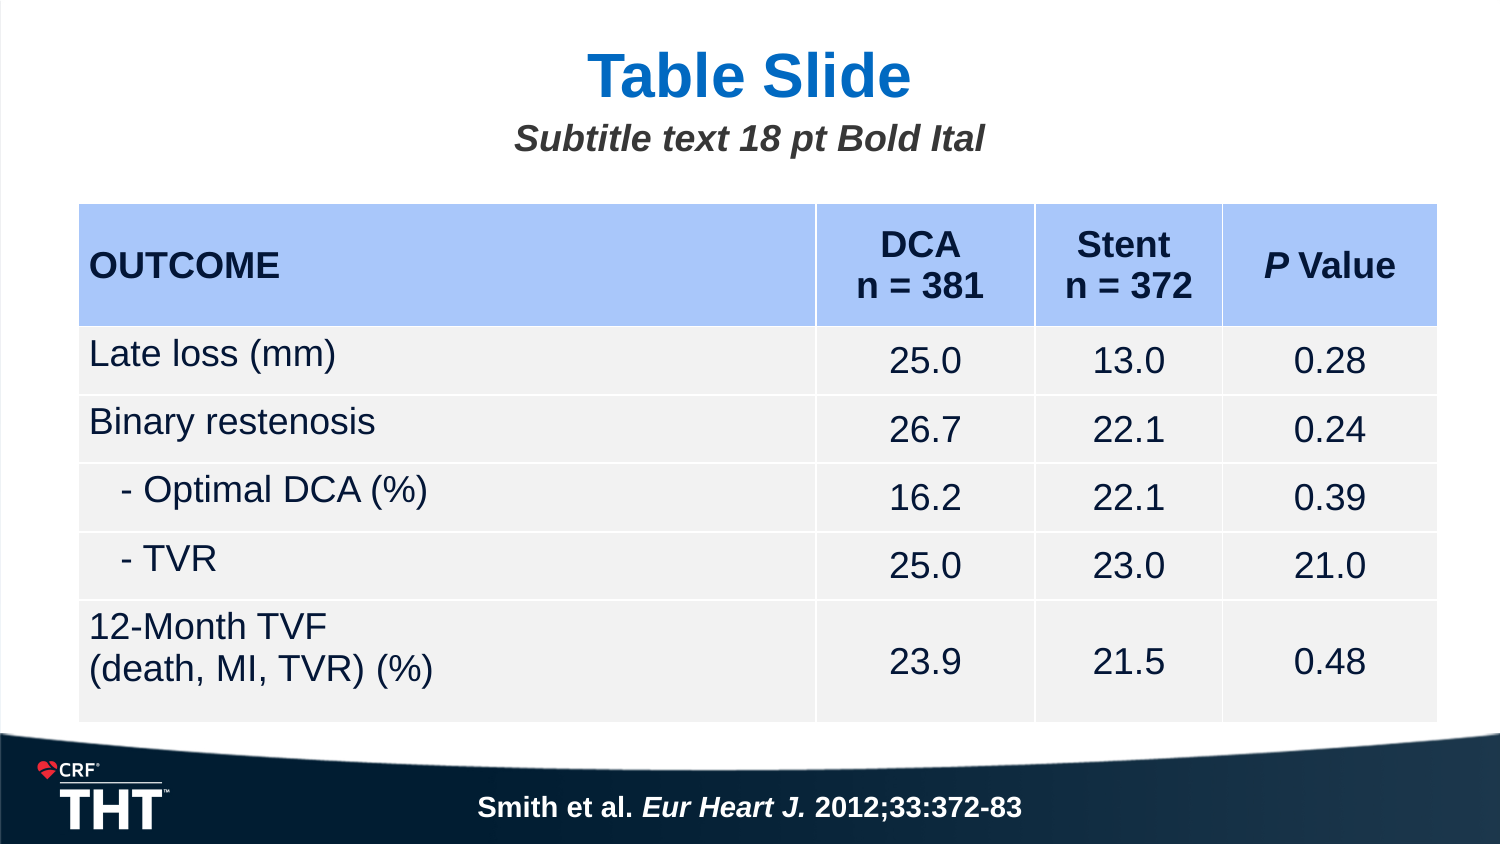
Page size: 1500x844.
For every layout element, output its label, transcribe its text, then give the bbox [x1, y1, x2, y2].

table_cell 22.1 [1036, 396, 1222, 462]
table_cell 12-Month TVF (death, MI, TVR) (%) [79, 601, 815, 722]
text_box Smith et al. Eur Heart J. 2012;33:372-83 [403, 781, 1097, 844]
table_cell 0.39 [1223, 464, 1437, 531]
table_cell 0.28 [1223, 327, 1437, 394]
table_cell 0.24 [1223, 396, 1437, 462]
table_header OUTCOME [79, 204, 815, 326]
text_box Subtitle text 18 pt Bold Ital [187, 103, 1313, 175]
picture [0, 0, 1500, 844]
table_header Stent n = 372 [1036, 204, 1222, 326]
table_header P Value [1223, 204, 1437, 326]
table_header DCA n = 381 [817, 204, 1034, 326]
table_cell 25.0 [817, 327, 1034, 394]
table_cell - Optimal DCA (%) [79, 464, 815, 531]
table_cell Binary restenosis [79, 396, 815, 462]
table_cell Late loss (mm) [79, 327, 815, 394]
title Table Slide [112, 27, 1388, 121]
table_cell 23.0 [1036, 533, 1222, 599]
table_cell 22.1 [1036, 464, 1222, 531]
table_cell 26.7 [817, 396, 1034, 462]
table_cell 23.9 [817, 601, 1034, 722]
table_cell 13.0 [1036, 327, 1222, 394]
table_cell 0.48 [1223, 601, 1437, 722]
table_cell 21.0 [1223, 533, 1437, 599]
table_cell - TVR [79, 533, 815, 599]
table_cell 25.0 [817, 533, 1034, 599]
table_cell 16.2 [817, 464, 1034, 531]
table_cell 21.5 [1036, 601, 1222, 722]
